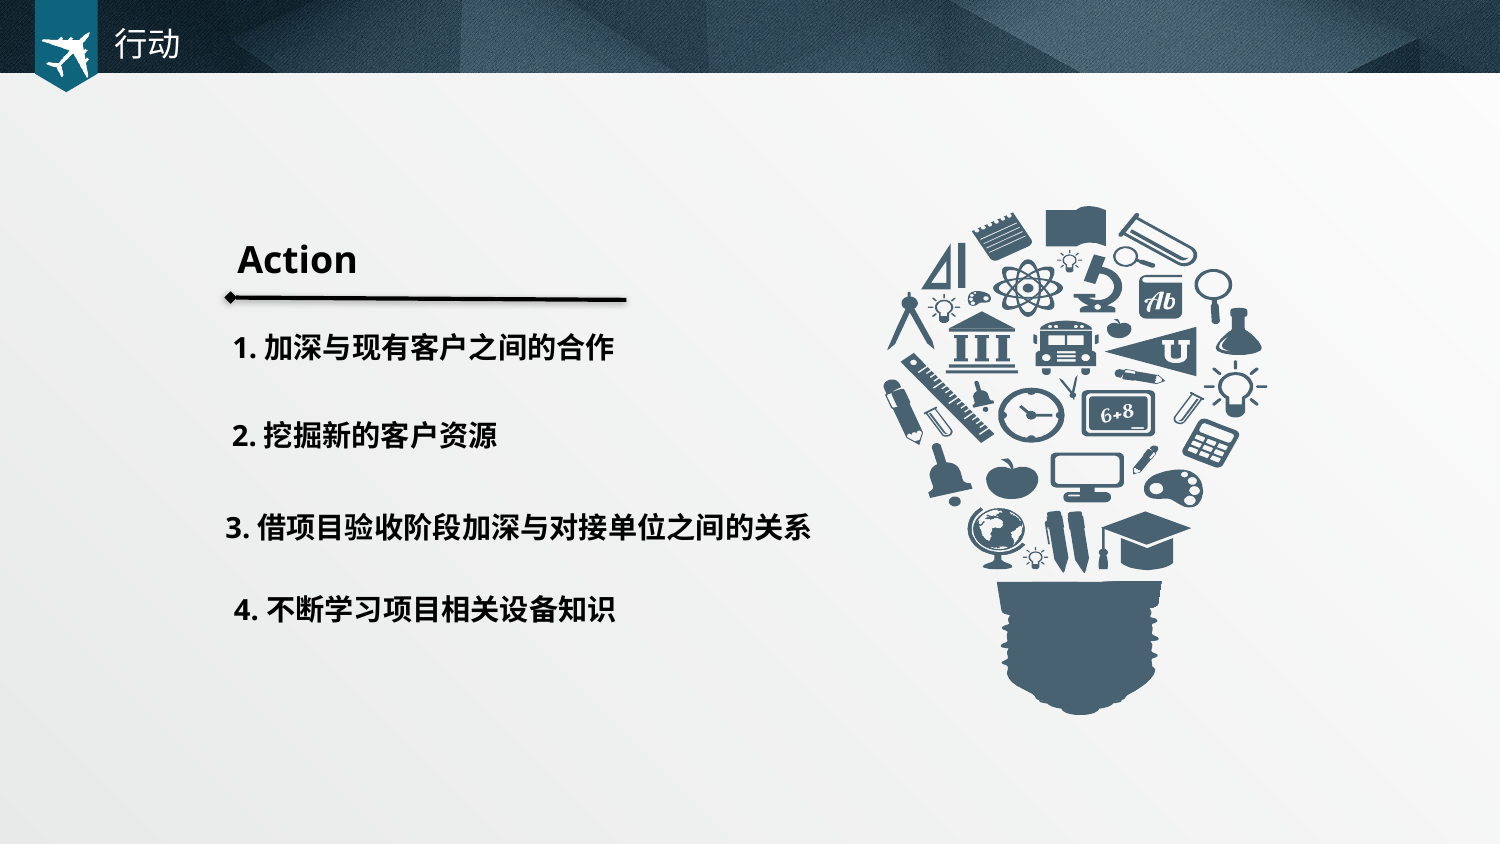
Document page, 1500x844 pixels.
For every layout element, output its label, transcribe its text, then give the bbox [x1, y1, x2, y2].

text_box 4.不断学习项目相关设备知识 [166, 584, 685, 634]
picture [40, 31, 90, 78]
text_box 1.加深与现有客户之间的合作 [166, 321, 681, 372]
text_box Action [203, 228, 553, 288]
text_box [883, 206, 1268, 716]
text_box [230, 297, 627, 301]
text_box 2.挖掘新的客户资源 [179, 409, 551, 460]
picture [98, 0, 1500, 73]
picture [0, 0, 34, 73]
text_box 3.借项目验收阶段加深与对接单位之间的关系 [190, 501, 849, 552]
title 行动 [99, 20, 550, 66]
